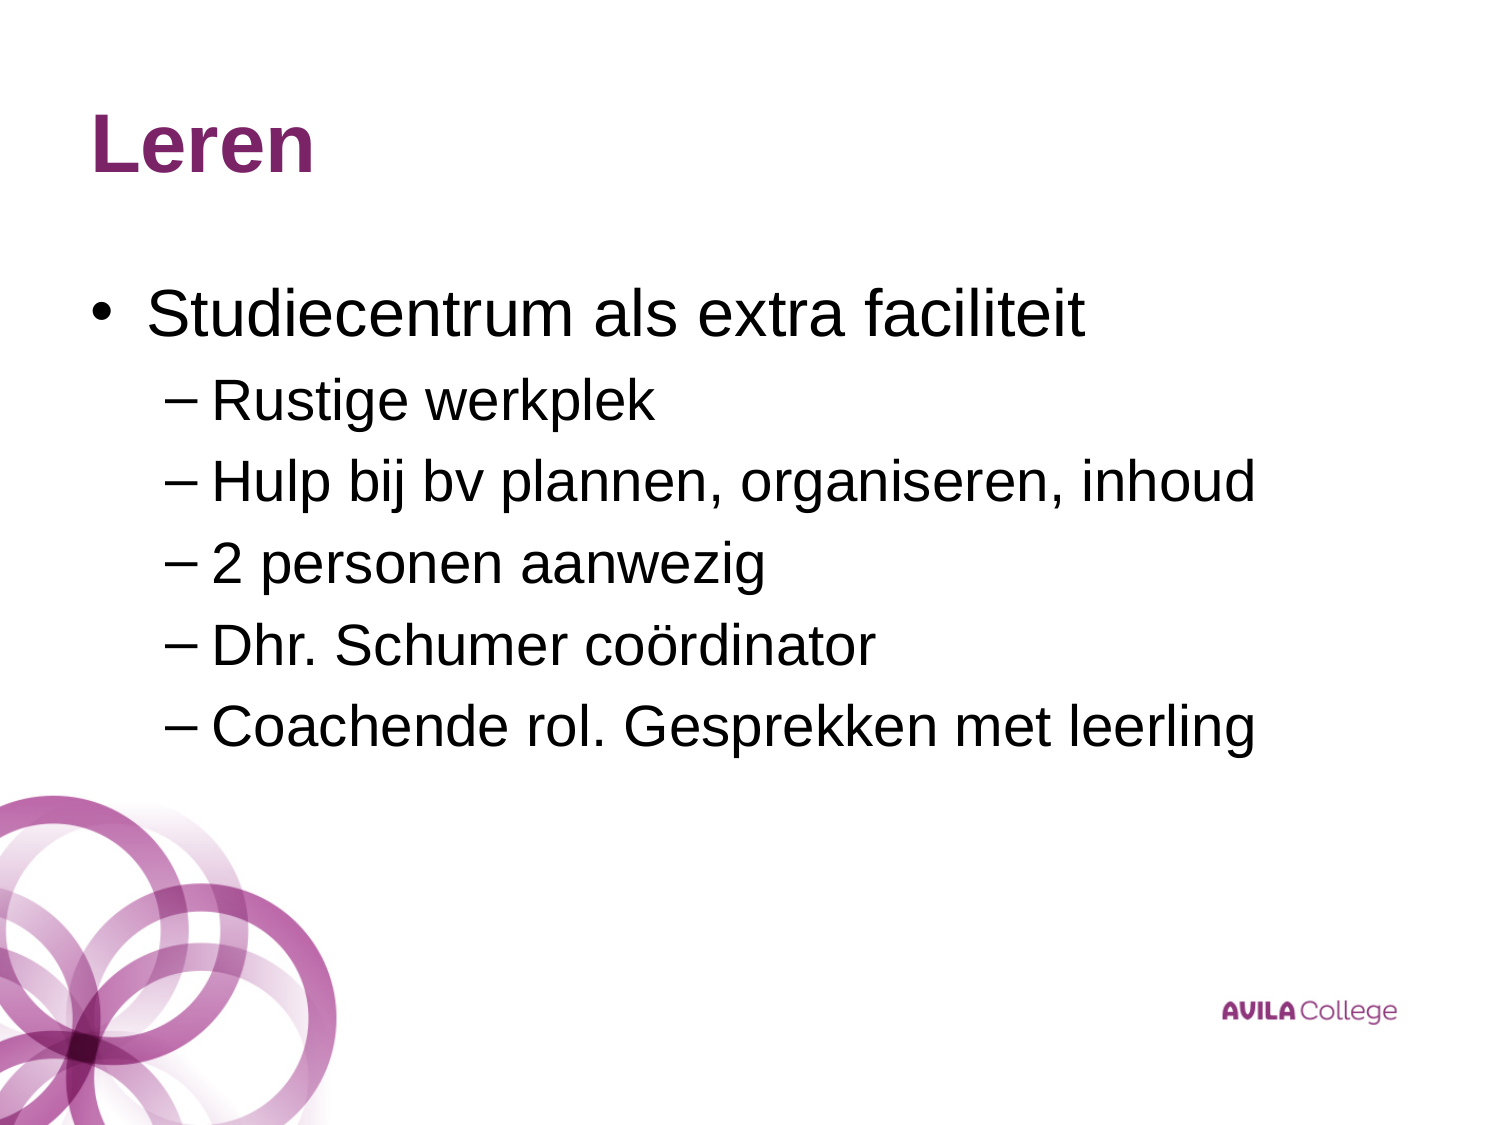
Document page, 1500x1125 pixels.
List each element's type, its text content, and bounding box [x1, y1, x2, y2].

list Studiecentrum als extra faciliteit Rustige werkplek Hulp bij bv plannen, organiseren, inhoud 2 personen aanwezig Dhr. Schumer coördinator Coachende rol. Gesprekken met leerling [75, 262, 1425, 1005]
picture [0, 0, 1500, 1125]
title Leren [75, 45, 1425, 233]
